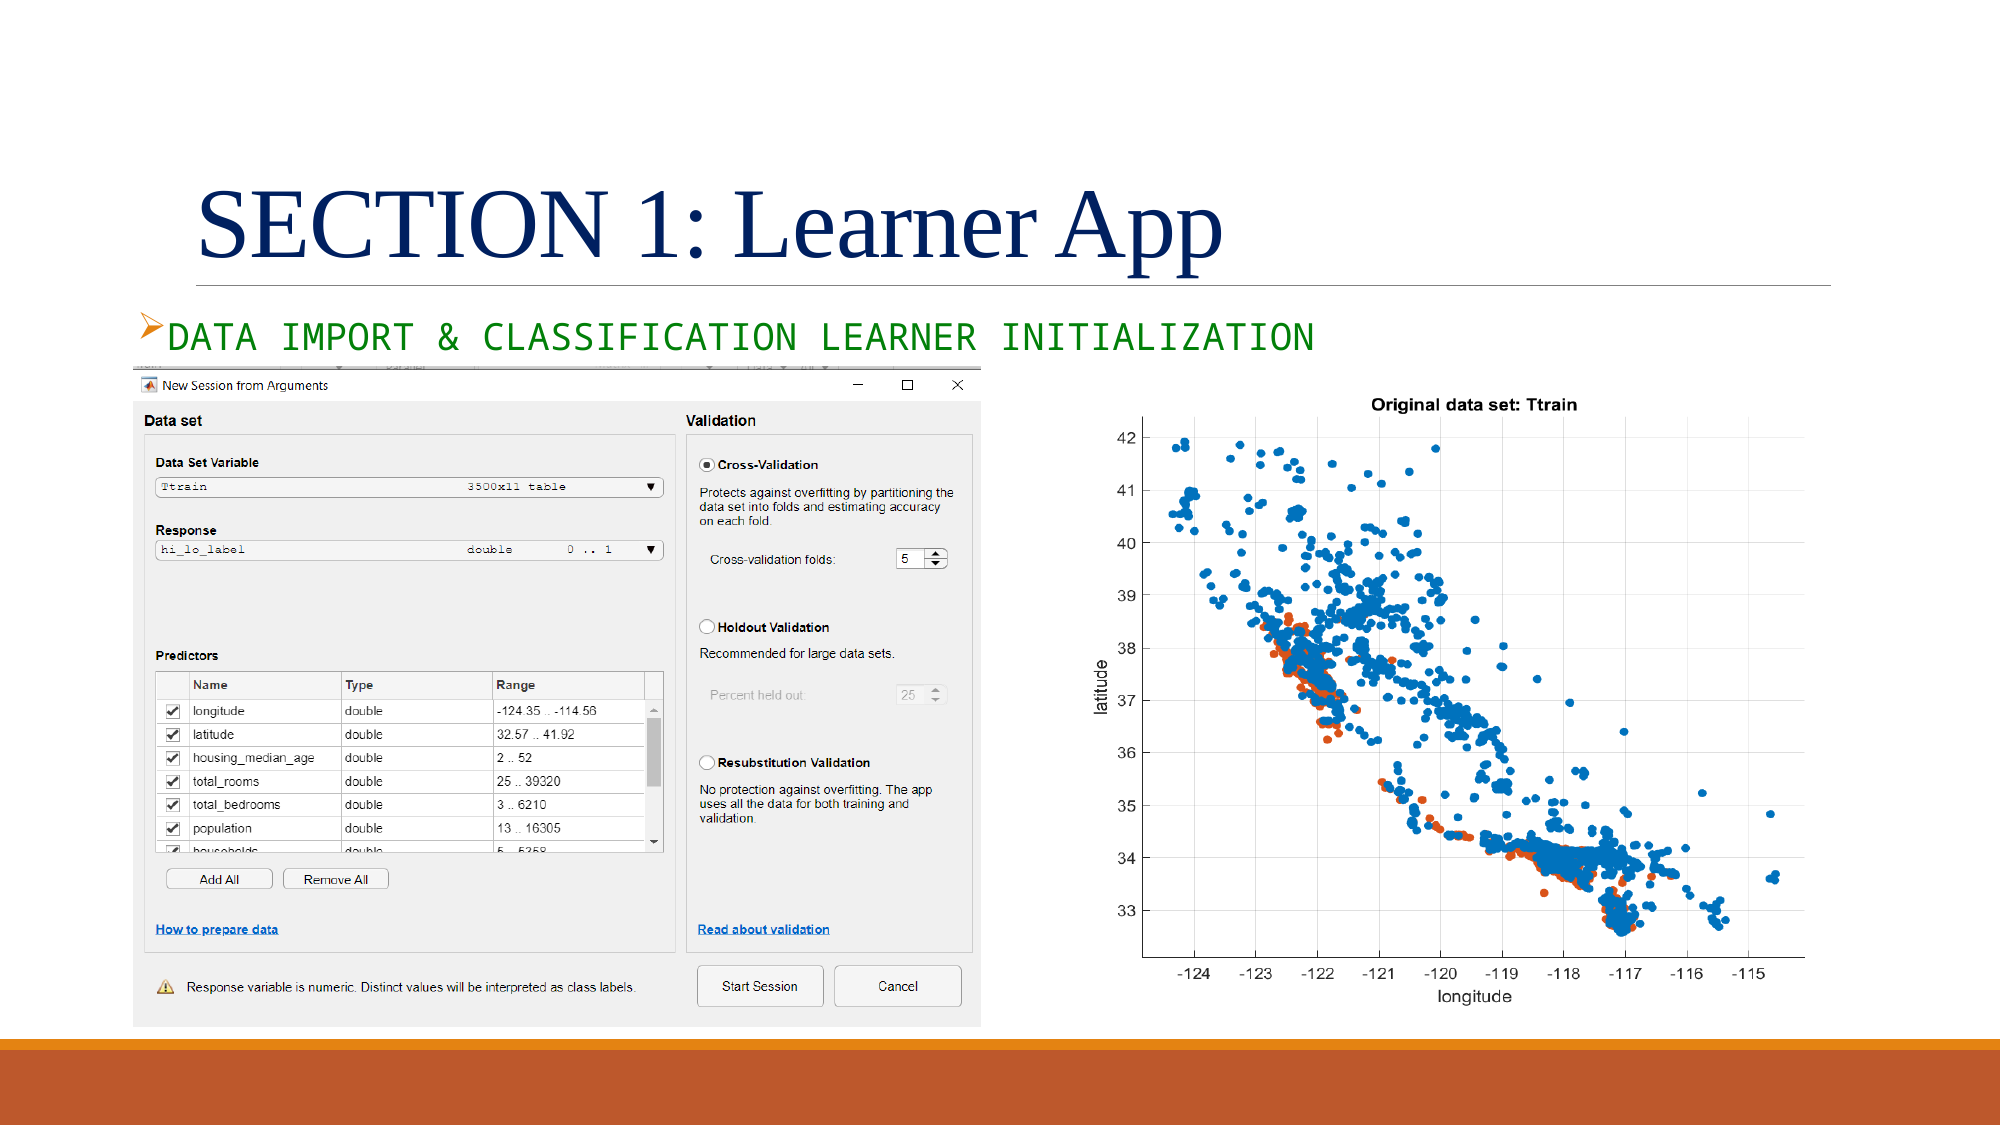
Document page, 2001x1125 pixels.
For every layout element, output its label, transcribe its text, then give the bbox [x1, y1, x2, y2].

text_box DATA IMPORT & CLASSIFICATION LEARNER INITIALIZATION [137, 299, 1863, 1046]
picture [133, 365, 981, 1027]
picture [1091, 395, 1806, 1007]
title SECTION 1: Learner App [180, 47, 1830, 285]
